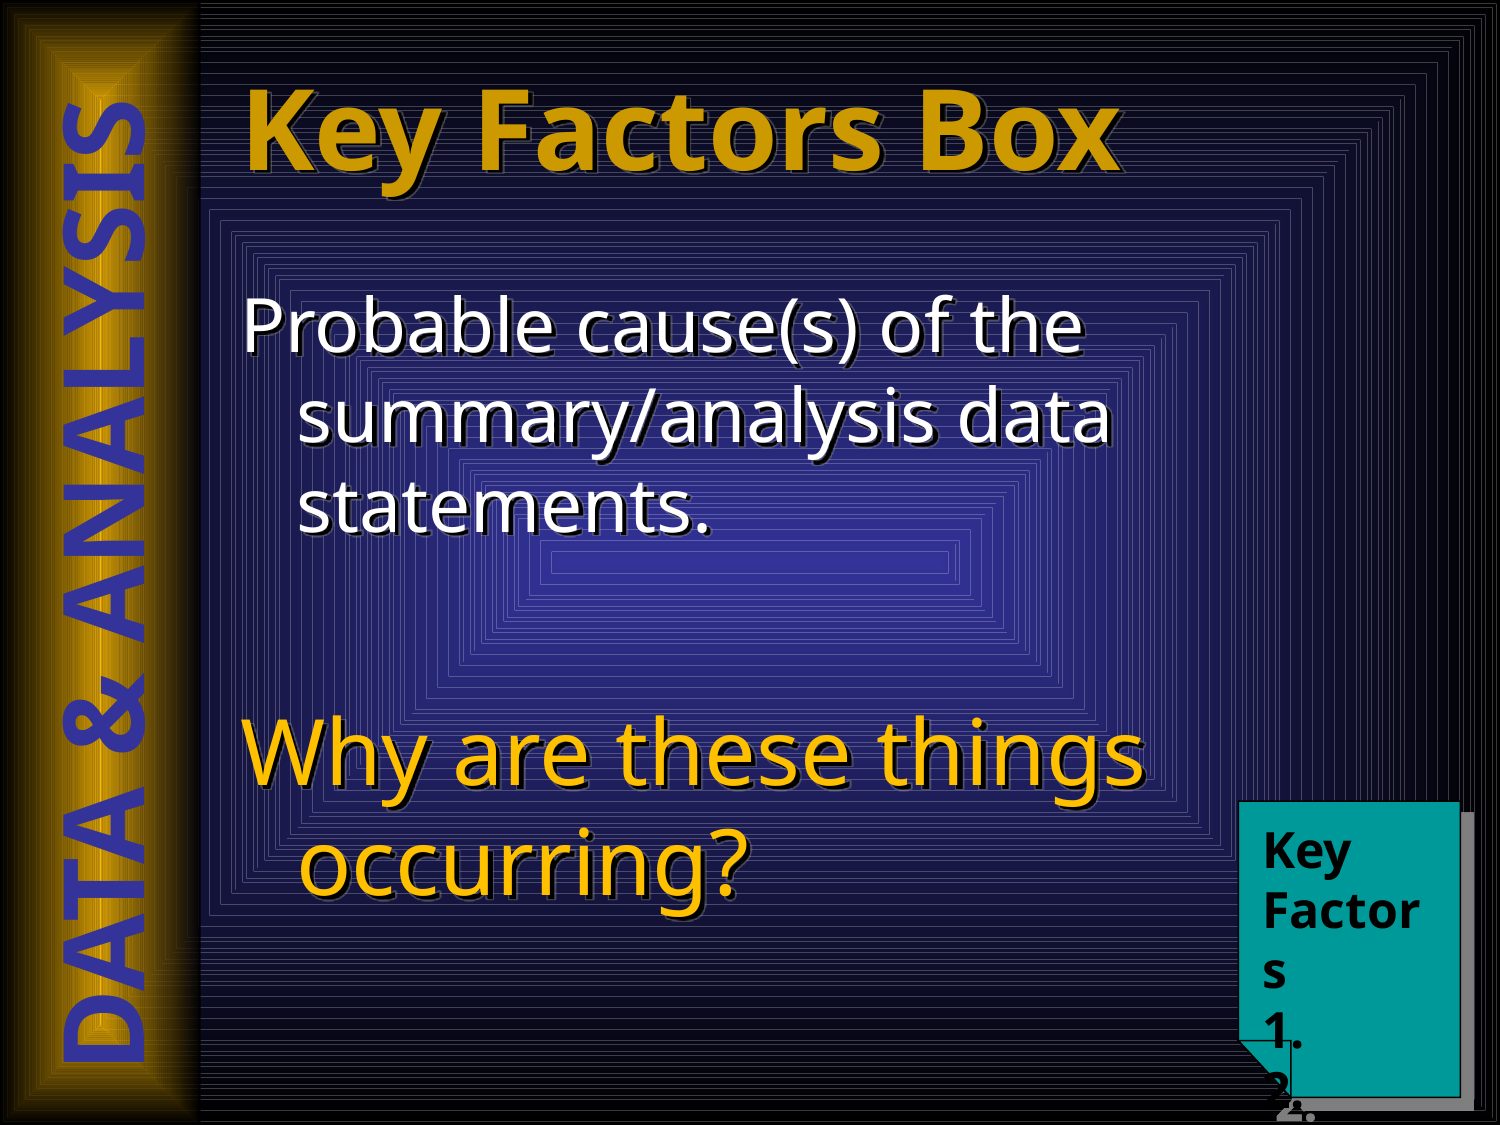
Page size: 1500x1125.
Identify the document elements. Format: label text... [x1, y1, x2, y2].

text_box DATA & ANALYSIS [24, 0, 175, 1088]
text_box Key Factors 1. 2. [1238, 801, 1461, 1098]
list Key Factors Box Probable cause(s) of the summary/analysis data statements. Why are these things occurring? [224, 49, 1500, 968]
